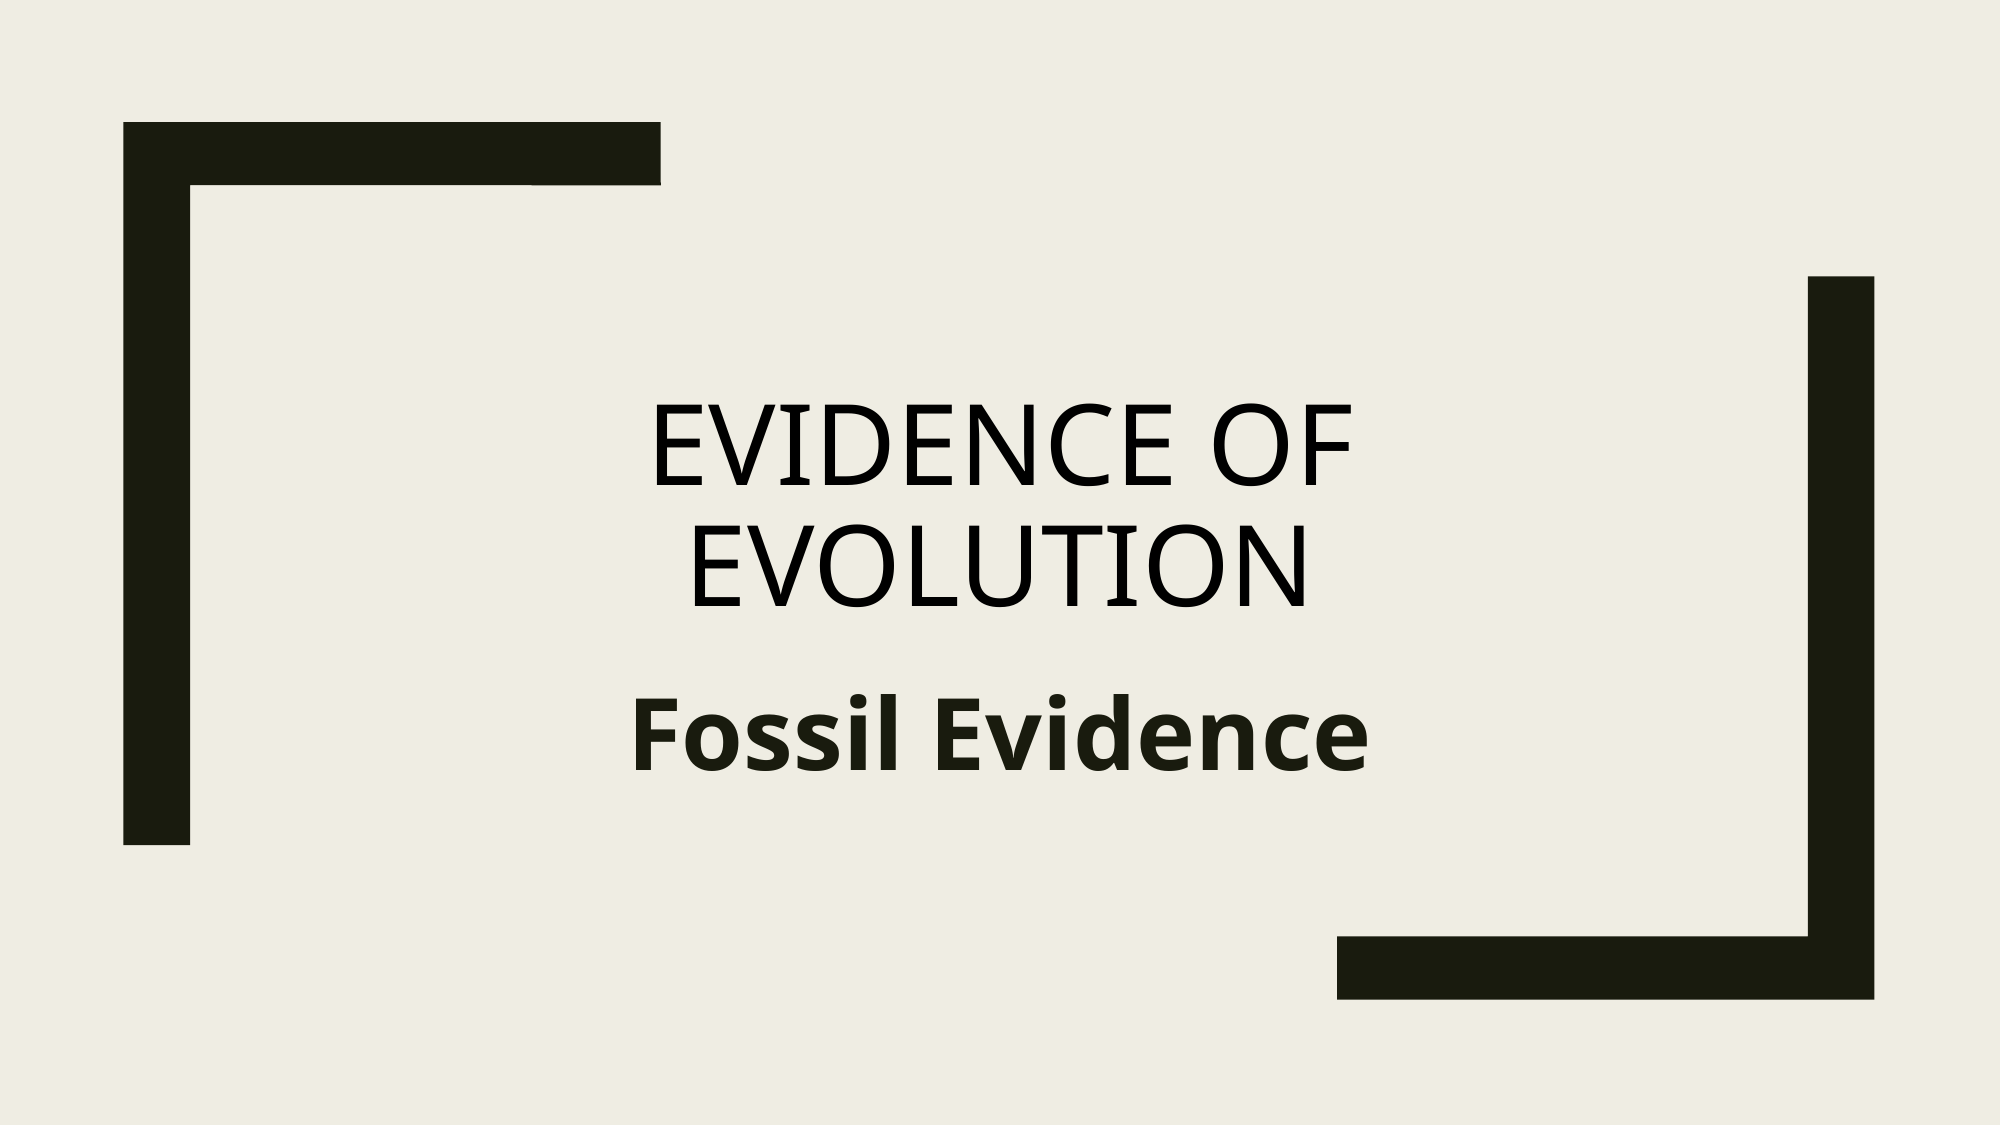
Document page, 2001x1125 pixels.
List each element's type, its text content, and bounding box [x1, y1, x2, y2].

subtitle Fossil Evidence [439, 649, 1561, 828]
title Evidence of Evolution [314, 293, 1686, 638]
